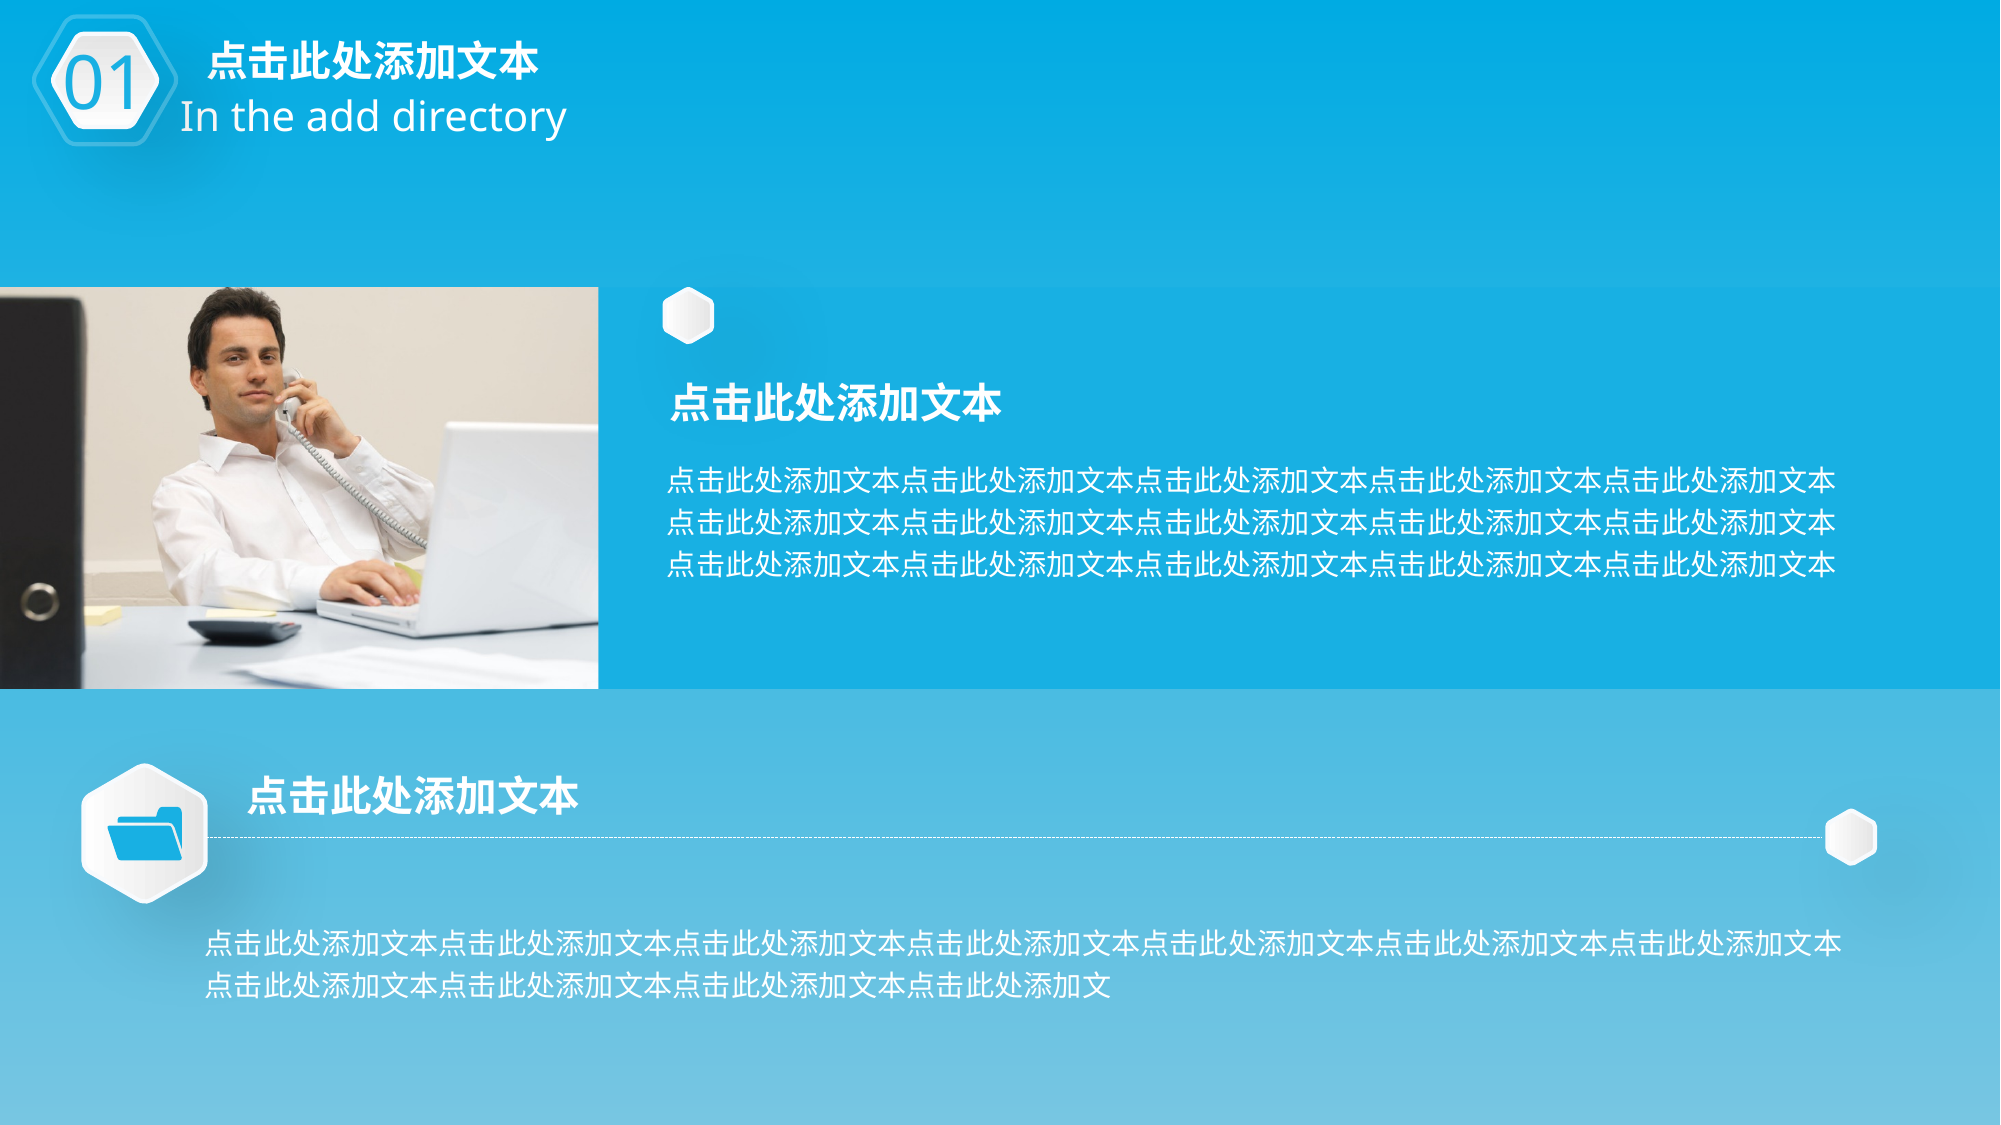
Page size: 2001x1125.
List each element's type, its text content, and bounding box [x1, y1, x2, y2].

text_box In the add directory [223, 82, 582, 148]
text_box 点击此处添加文本 [231, 762, 596, 828]
text_box 点击此处添加文本 [654, 369, 1019, 435]
text_box [597, 286, 2000, 690]
picture [0, 287, 599, 689]
text_box 点击此处添加文本 [191, 27, 556, 82]
text_box [1826, 809, 1877, 865]
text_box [83, 765, 206, 902]
text_box [663, 288, 714, 343]
text_box 点击此处添加文本点击此处添加文本点击此处添加文本点击此处添加文本点击此处添加文本 点击此处添加文本点击此处添加文本点击此处添加文本点击此处添加文本点击此处添加文本 点击此处添加文本点击此处添加文本点击此处添加文本点击此处添加文本点击此处添加文本 [652, 447, 1916, 589]
text_box 点击此处添加文本点击此处添加文本点击此处添加文本点击此处添加文本点击此处添加文本点击此处添加文本点击此处添加文本 点击此处添加文本点击此处添加文本点击此处添加文本点击此处添加文 [190, 910, 1948, 1010]
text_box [34, 16, 177, 145]
